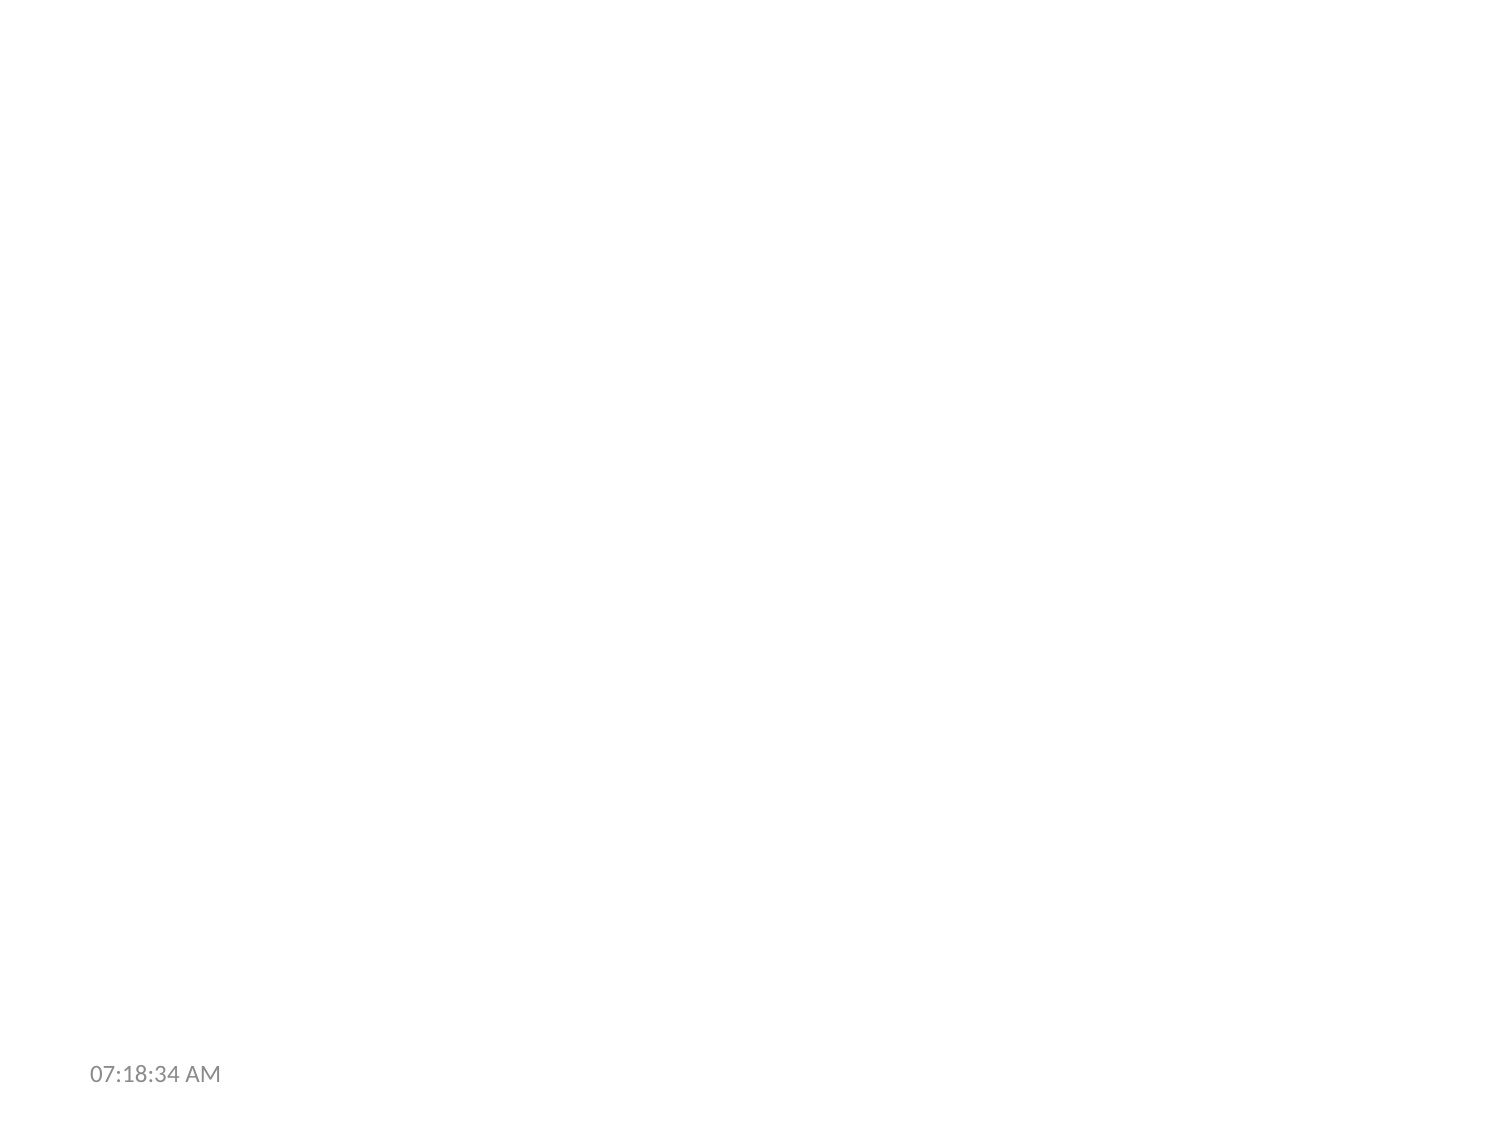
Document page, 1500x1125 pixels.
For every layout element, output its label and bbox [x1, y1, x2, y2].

slide_number [75, 1042, 425, 1103]
